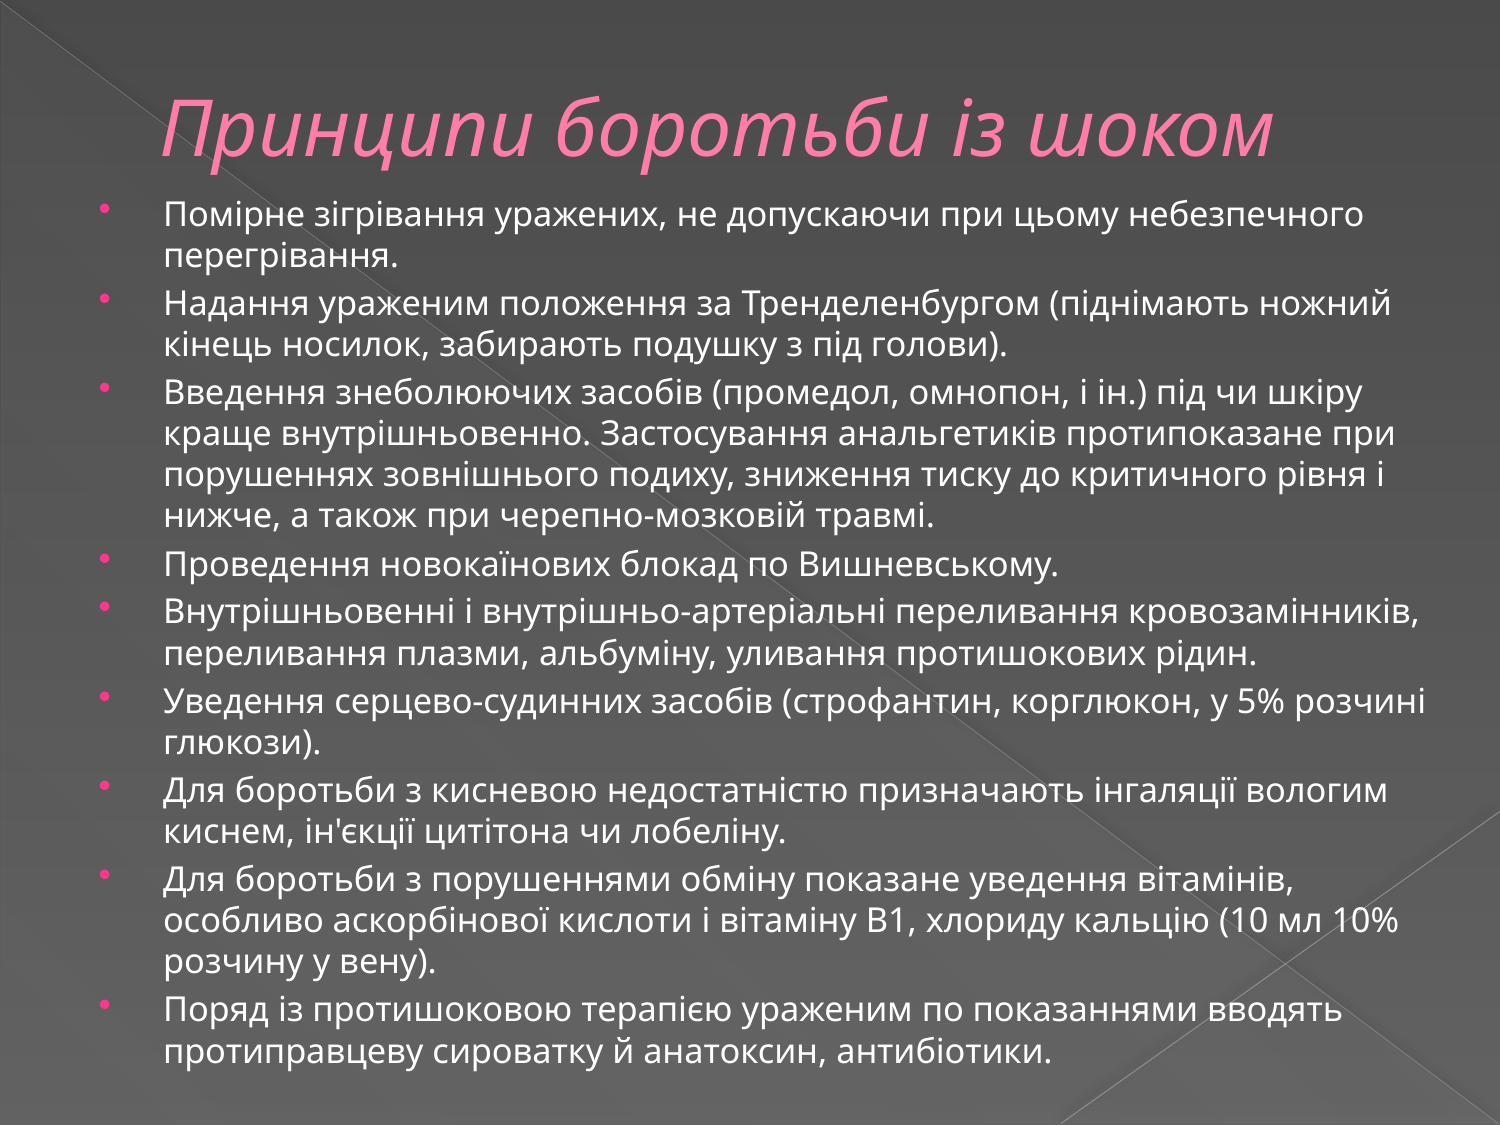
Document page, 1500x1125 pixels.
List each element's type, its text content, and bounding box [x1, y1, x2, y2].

title Принципи боротьби із шоком [64, 30, 1415, 219]
list Помірне зігрівання уражених, не допускаючи при цьому небезпечного перегрівання. Надання ураженим положення за Тренделенбургом (піднімають ножний кінець носилок, забирають подушку з під голови). Введення знеболюючих засобів (промедол, омнопон, і ін.) під чи шкіру краще внутрішньовенно. Застосування анальгетиків протипоказане при порушеннях зовнішнього подиху, зниження тиску до критичного рівня і нижче, а також при черепно-мозковій травмі. Проведення новокаїнових блокад по Вишневському. Внутрішньовенні і внутрішньо-артеріальні переливання кровозамінників, переливання плазми, альбуміну, уливання протишокових рідин. Уведення серцево-судинних засобів (строфантин, корглюкон, у 5% розчині глюкози). Для боротьби з кисневою недостатністю призначають інгаляції вологим киснем, ін'єкції цитітона чи лобеліну. Для боротьби з порушеннями обміну показане уведення вітамінів, особливо аскорбінової кислоти і вітаміну В1, хлориду кальцію (10 мл 10% розчину у вену). Поряд із протишоковою терапією ураженим по показаннями вводять протиправцеву сироватку й анатоксин, антибіотики. [75, 184, 1471, 1094]
